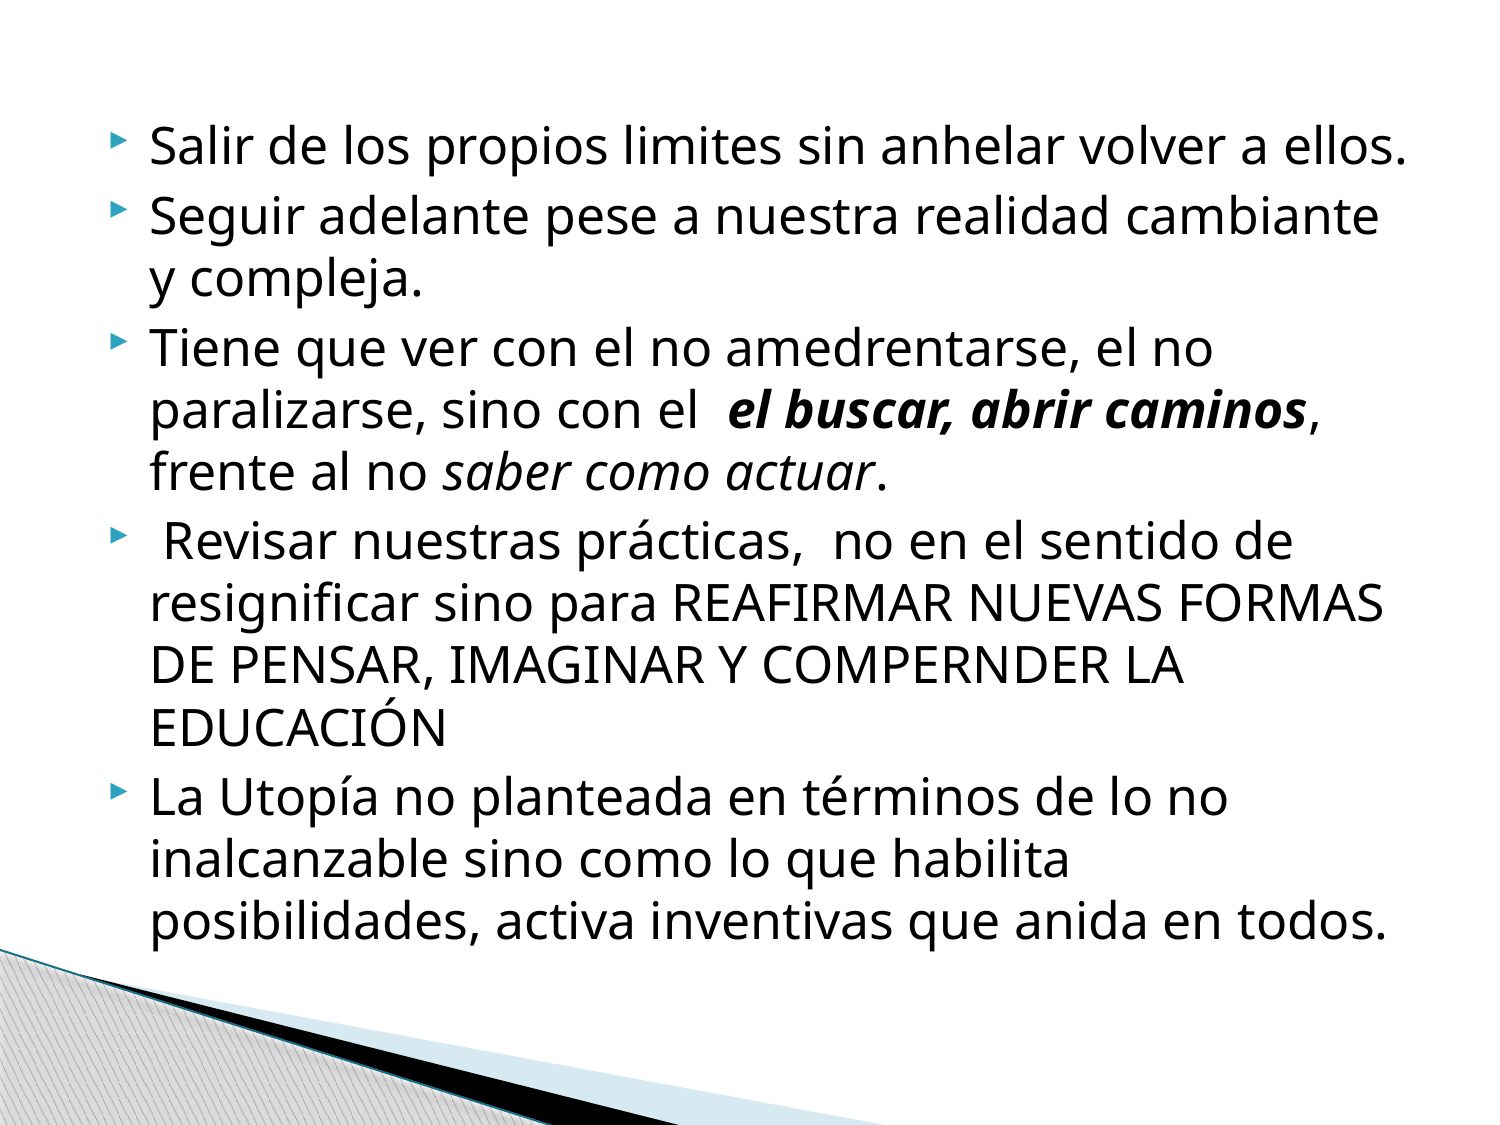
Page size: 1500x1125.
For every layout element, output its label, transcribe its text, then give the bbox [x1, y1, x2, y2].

list Salir de los propios limites sin anhelar volver a ellos. Seguir adelante pese a nuestra realidad cambiante y compleja. Tiene que ver con el no amedrentarse, el no paralizarse, sino con el el buscar, abrir caminos, frente al no saber como actuar. Revisar nuestras prácticas, no en el sentido de resignificar sino para REAFIRMAR NUEVAS FORMAS DE PENSAR, IMAGINAR Y COMPERNDER LA EDUCACIÓN La Utopía no planteada en términos de lo no inalcanzable sino como lo que habilita posibilidades, activa inventivas que anida en todos. [75, 105, 1425, 986]
